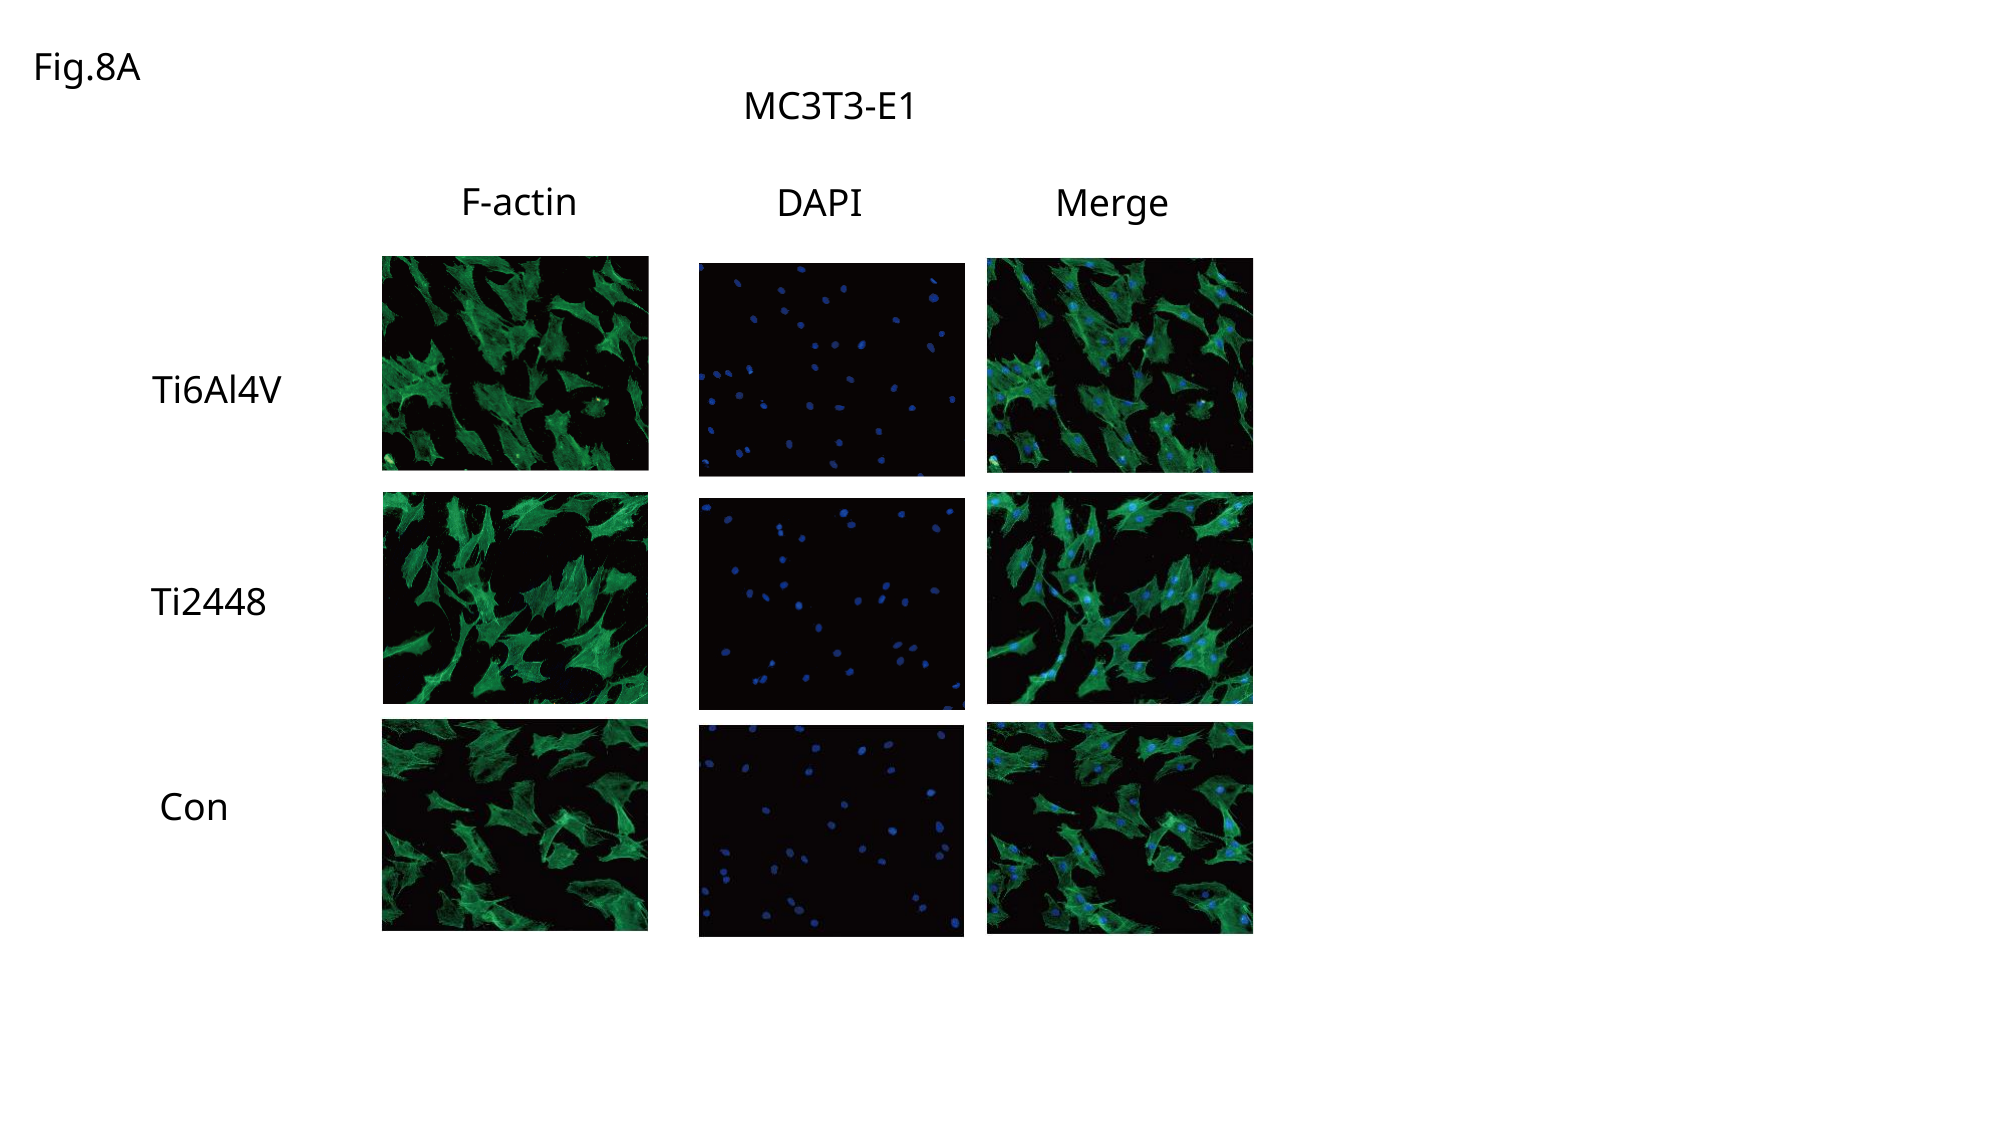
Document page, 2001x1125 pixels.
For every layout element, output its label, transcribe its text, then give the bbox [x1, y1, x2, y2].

picture [697, 263, 966, 479]
picture [697, 496, 966, 712]
text_box Merge [1040, 171, 1185, 232]
picture [381, 256, 649, 472]
text_box MC3T3-E1 [728, 75, 934, 135]
text_box F-actin [446, 170, 593, 231]
picture [985, 257, 1254, 473]
picture [696, 723, 965, 939]
picture [985, 720, 1254, 936]
text_box Ti2448 [136, 570, 283, 631]
text_box Fig.8A [18, 35, 156, 96]
picture [381, 490, 649, 706]
text_box Ti6Al4V [137, 358, 297, 419]
picture [380, 717, 649, 933]
picture [985, 490, 1254, 706]
text_box DAPI [761, 171, 878, 232]
text_box Con [144, 775, 244, 836]
